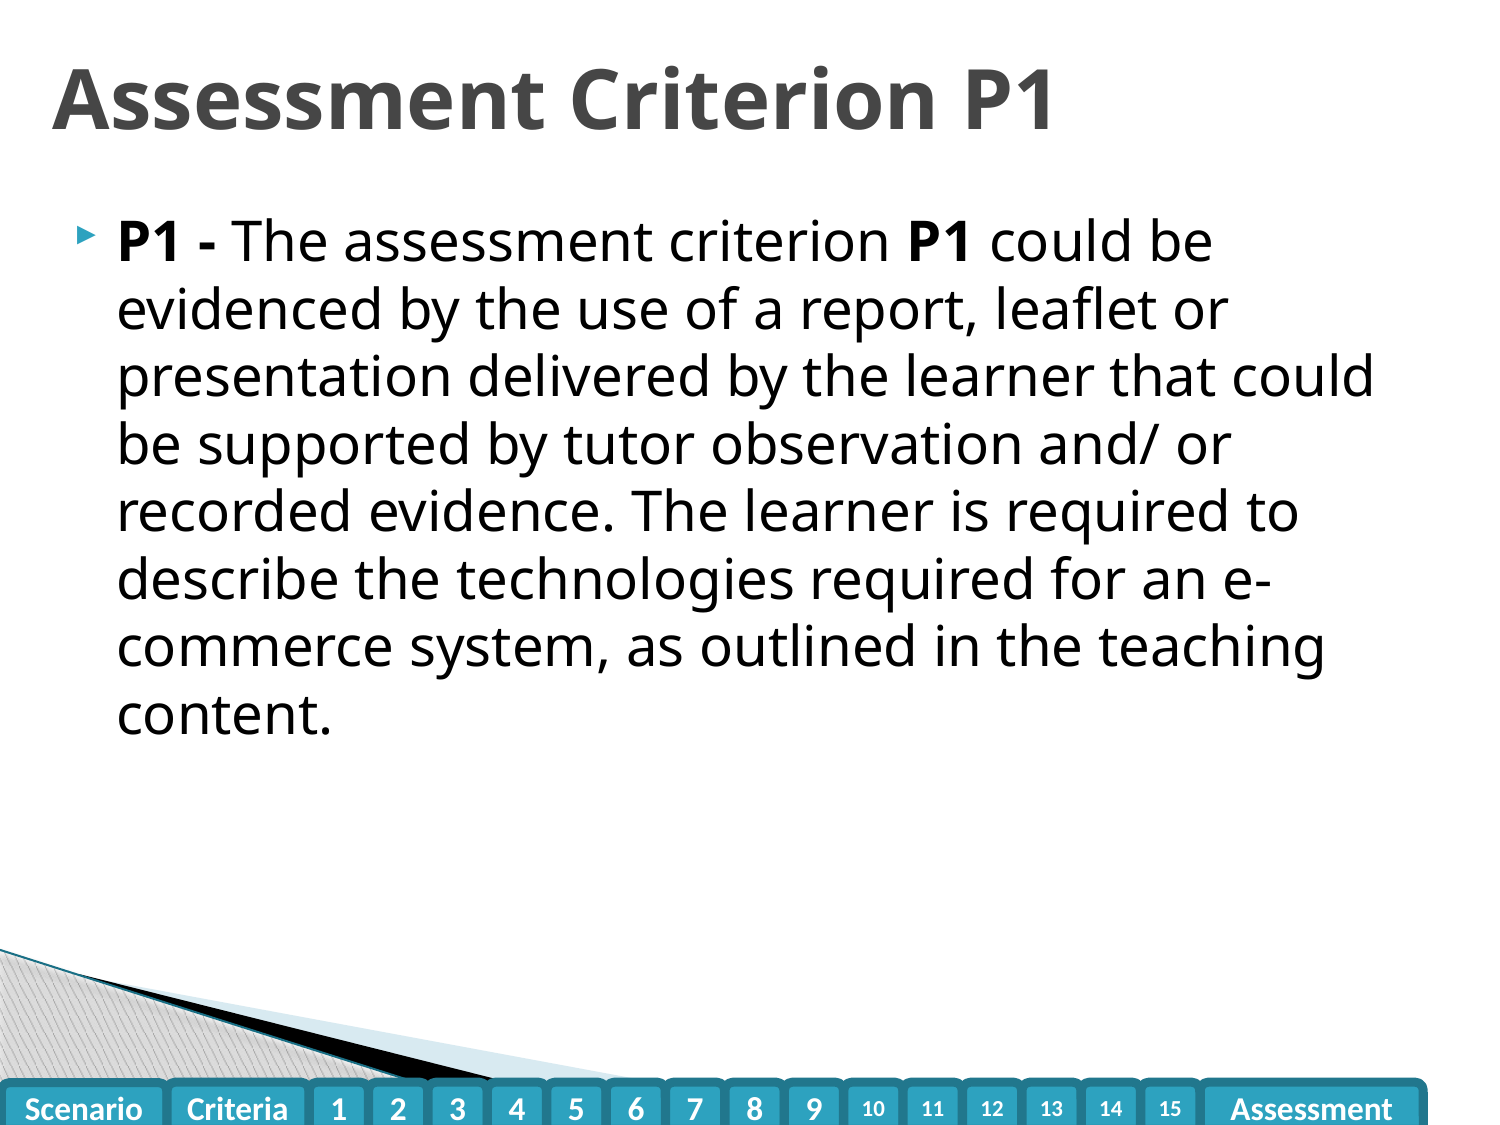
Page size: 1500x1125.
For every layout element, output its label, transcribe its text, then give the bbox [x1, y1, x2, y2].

title Assessment Criterion P1 [37, 19, 1471, 173]
list P1 - The assessment criterion P1 could be evidenced by the use of a report, leaflet or presentation delivered by the learner that could be supported by tutor observation and/ or recorded evidence. The learner is required to describe the technologies required for an e-commerce system, as outlined in the teaching content. [41, 198, 1471, 1024]
